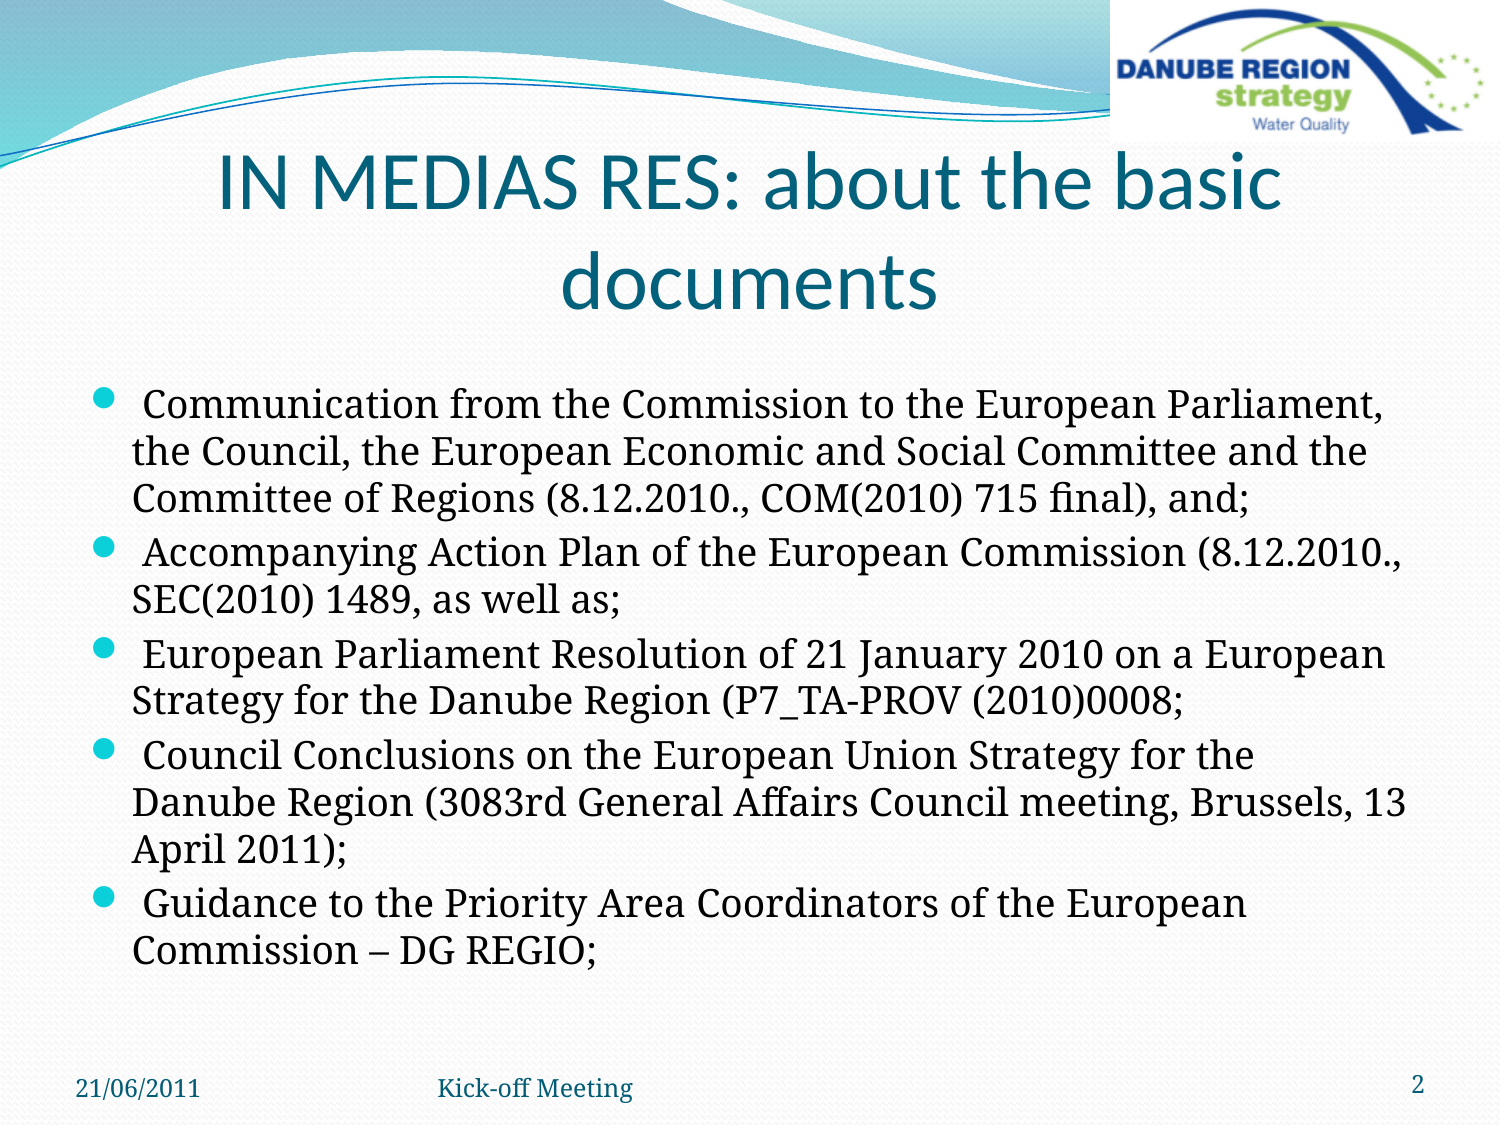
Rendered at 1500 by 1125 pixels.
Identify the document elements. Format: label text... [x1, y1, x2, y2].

title IN MEDIAS RES: about the basic documents [74, 160, 1426, 317]
list Communication from the Commission to the European Parliament, the Council, the European Economic and Social Committee and the Committee of Regions (8.12.2010., COM(2010) 715 final), and; Accompanying Action Plan of the European Commission (8.12.2010., SEC(2010) 1489, as well as; European Parliament Resolution of 21 January 2010 on a European Strategy for the Danube Region (P7_TA-PROV (2010)0008; Council Conclusions on the European Union Strategy for the Danube Region (3083rd General Affairs Council meeting, Brussels, 13 April 2011); Guidance to the Priority Area Coordinators of the European Commission – DG REGIO; [74, 317, 1426, 1038]
footer Kick-off Meeting [437, 1042, 988, 1103]
picture [1109, 0, 1500, 142]
slide_number 2 [1299, 1042, 1425, 1103]
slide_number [75, 1042, 425, 1103]
